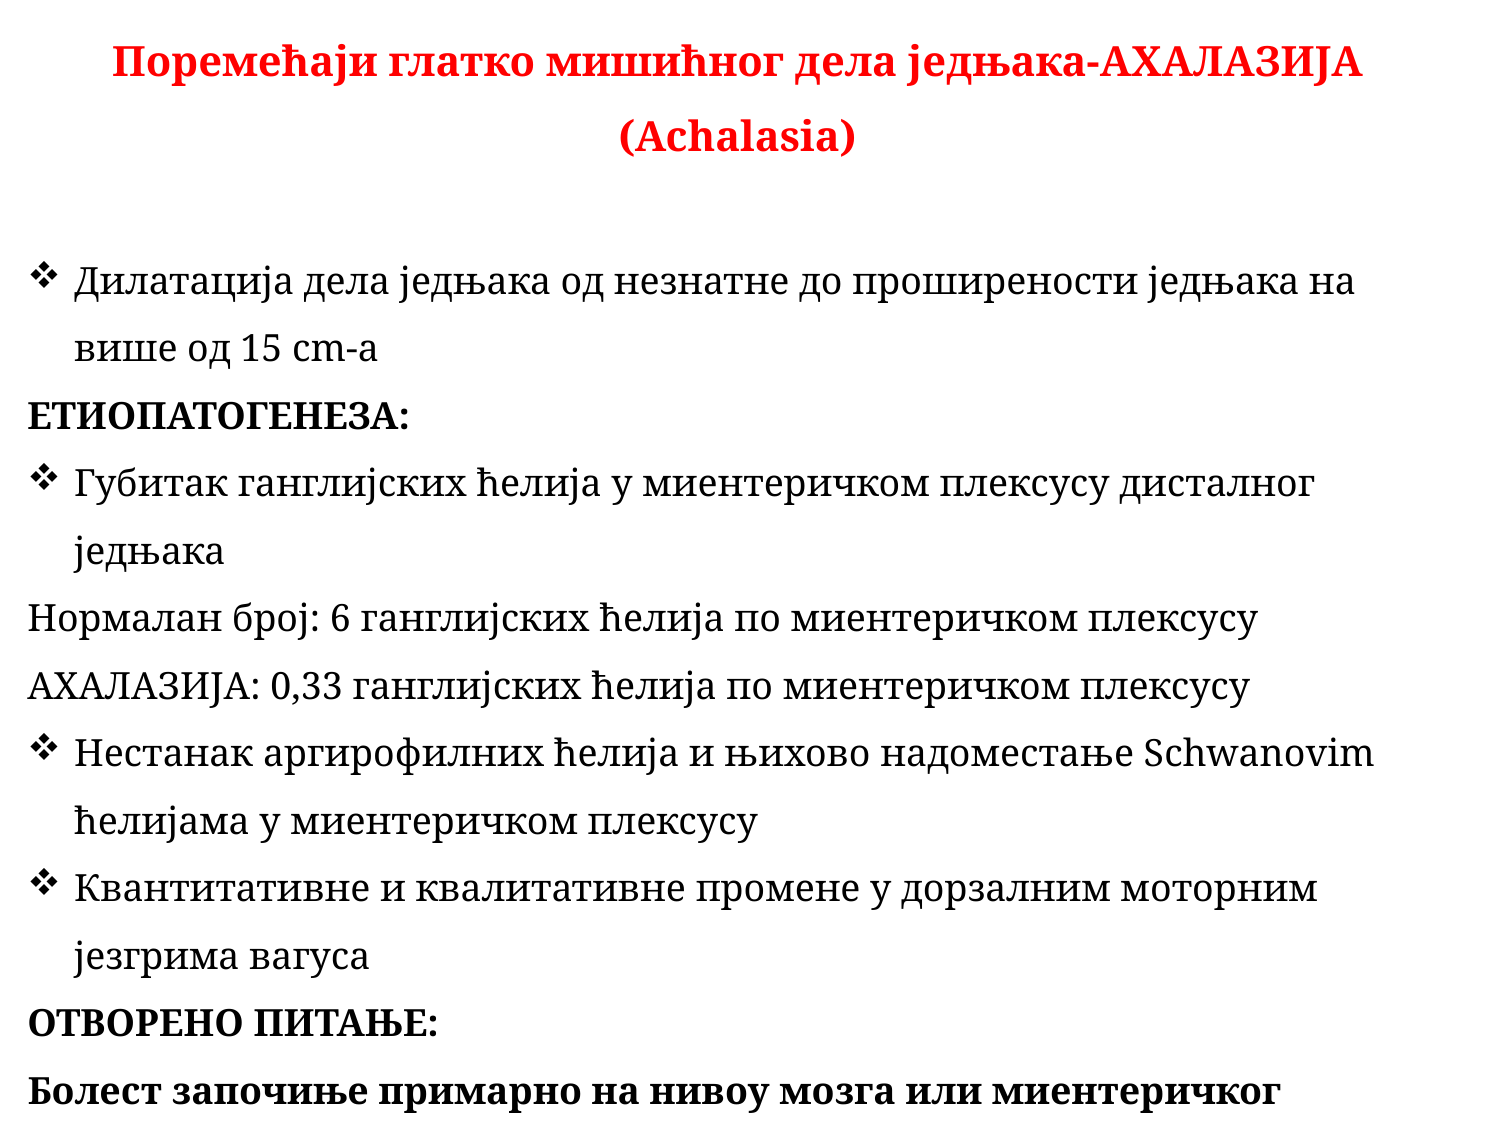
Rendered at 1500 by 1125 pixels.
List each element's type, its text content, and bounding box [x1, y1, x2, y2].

text_box Поремећаји глатко мишићног дела једњака-АХАЛАЗИЈА (Achalasia) Дилатација дела једњака од незнатне до проширености једњака на више од 15 cm-a ЕТИОПАТОГЕНЕЗА: Губитак ганглијских ћелија у миентеричком плексусу дисталног једњака Нормалан број: 6 ганглијских ћелија по миентеричком плексусу АХАЛАЗИЈА: 0,33 ганглијских ћелија по миентеричком плексусу Нестанак аргирофилних ћелија и њихово надоместање Schwanovim ћелијама у миентеричком плексусу Квантитативне и квалитативне промене у дорзалним моторним језгрима вагуса ОТВОРЕНО ПИТАЊЕ: Болест започиње примарно на нивоу мозга или миентеричког плексуса једњака? [12, 2, 1463, 1125]
